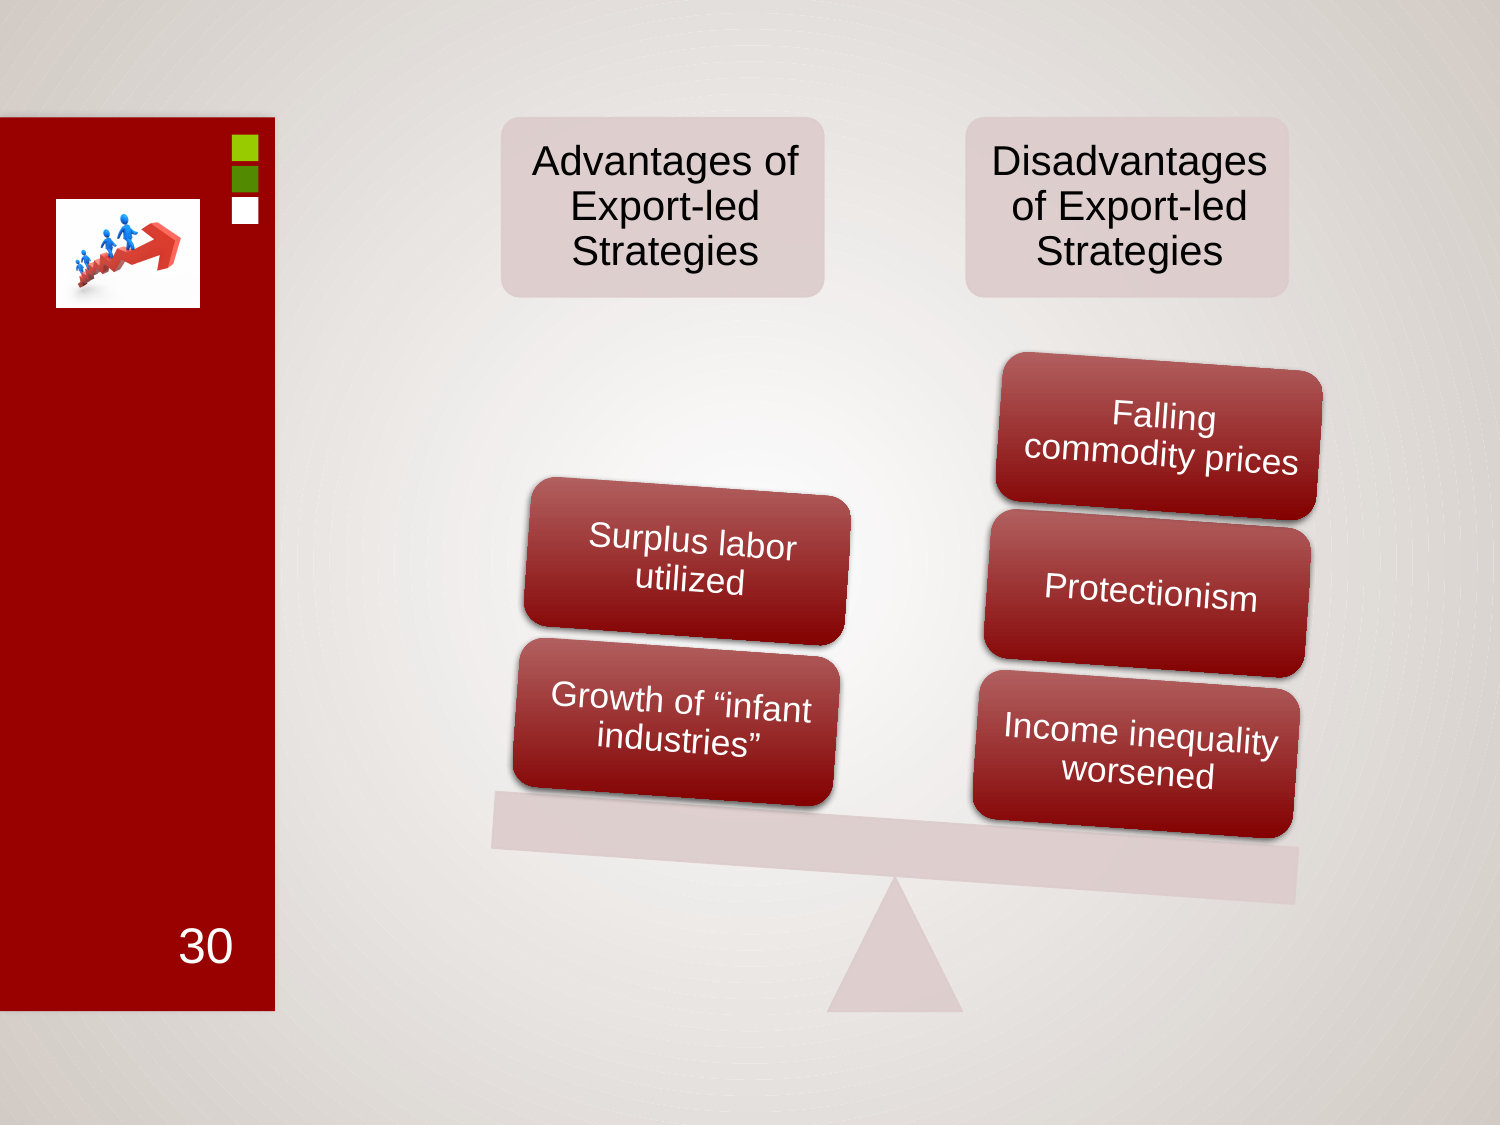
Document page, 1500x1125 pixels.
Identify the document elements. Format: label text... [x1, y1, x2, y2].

picture [56, 199, 201, 308]
picture [289, 117, 1500, 1012]
slide_number 30 [56, 893, 249, 994]
